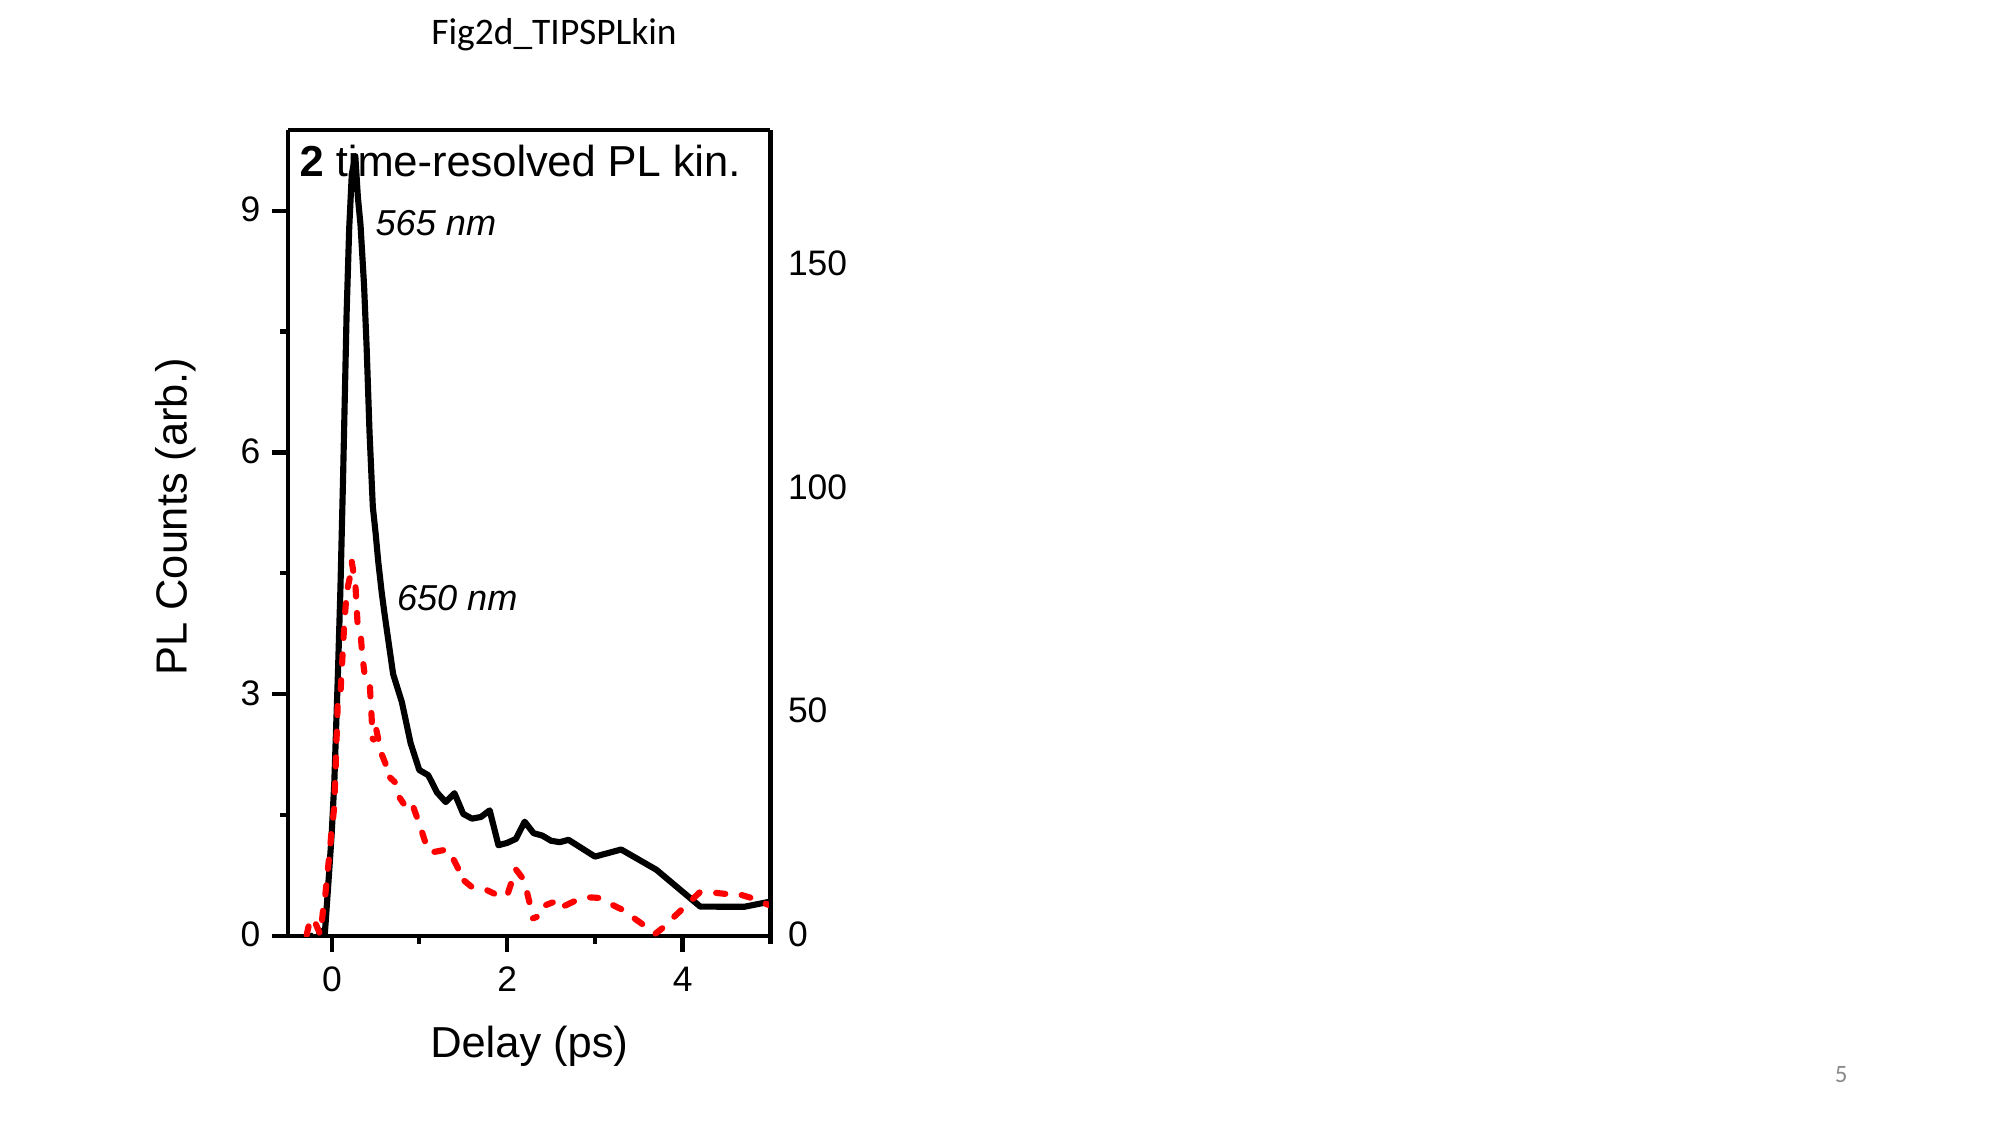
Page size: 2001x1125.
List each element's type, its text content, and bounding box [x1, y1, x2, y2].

slide_number 5 [1610, 1042, 1863, 1103]
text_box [0, 0, 1610, 1125]
